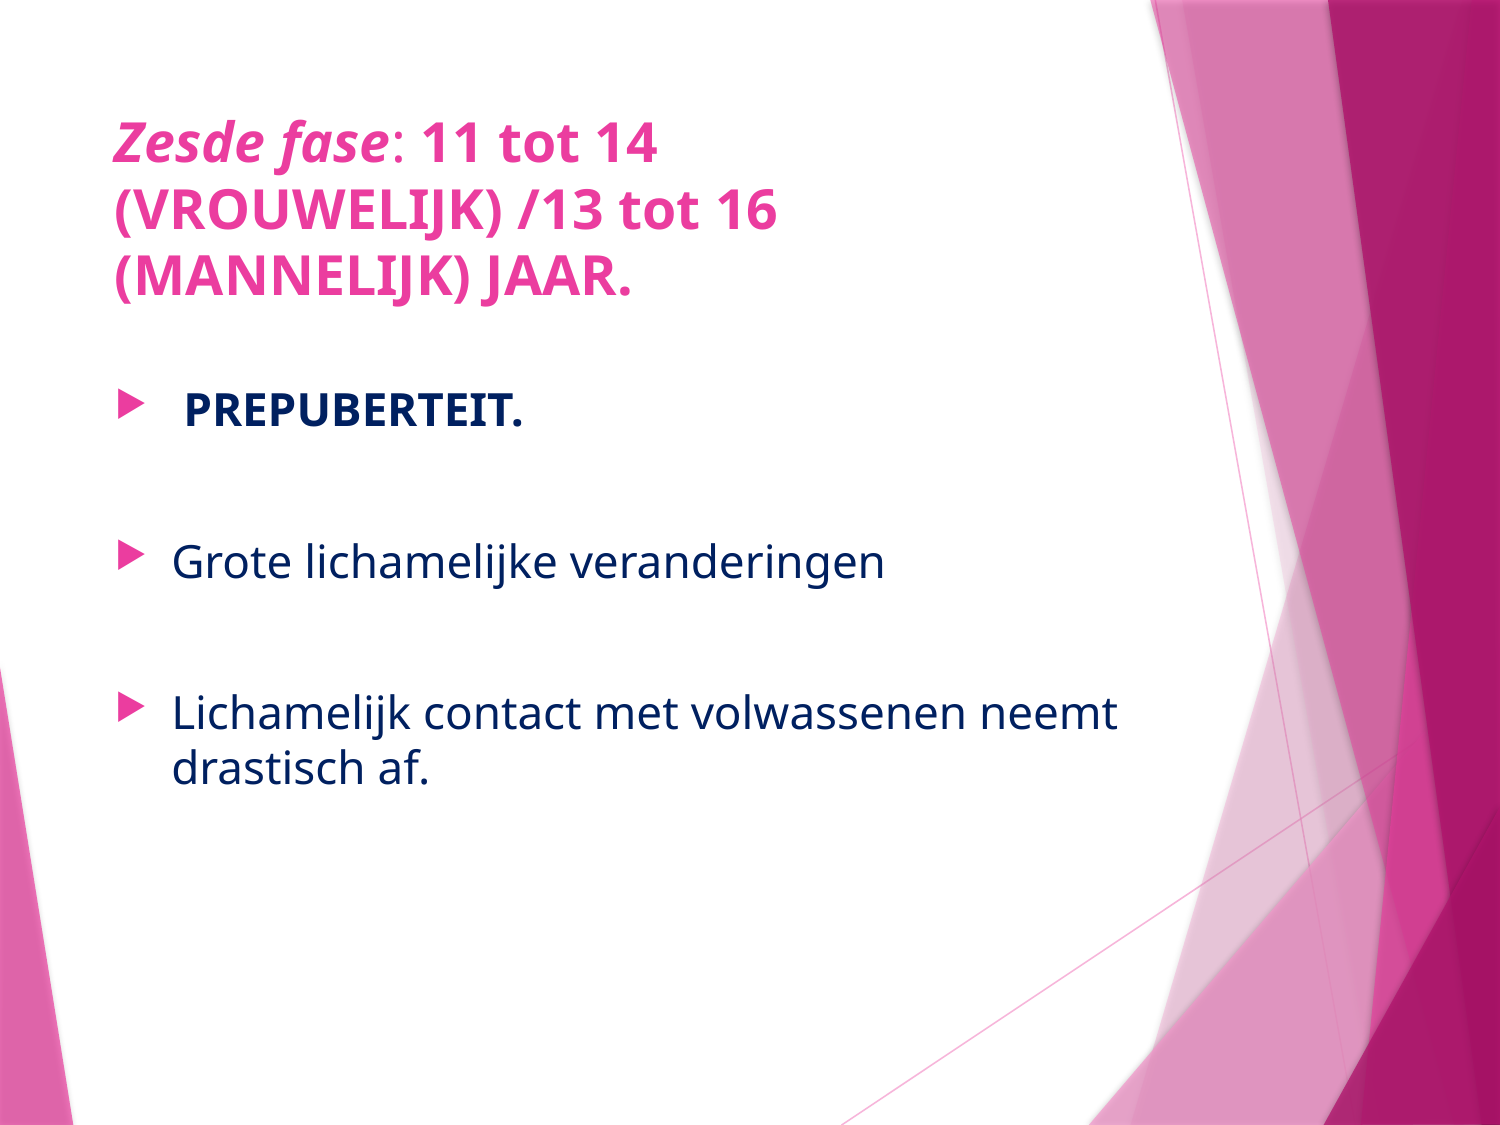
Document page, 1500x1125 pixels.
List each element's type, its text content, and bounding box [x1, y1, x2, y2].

list PREPUBERTEIT. Grote lichamelijke veranderingen Lichamelijk contact met volwassenen neemt drastisch af. [99, 373, 1142, 1011]
title Zesde fase: 11 tot 14 (VROUWELIJK) /13 tot 16 (MANNELIJK) JAAR. [99, 99, 1142, 317]
